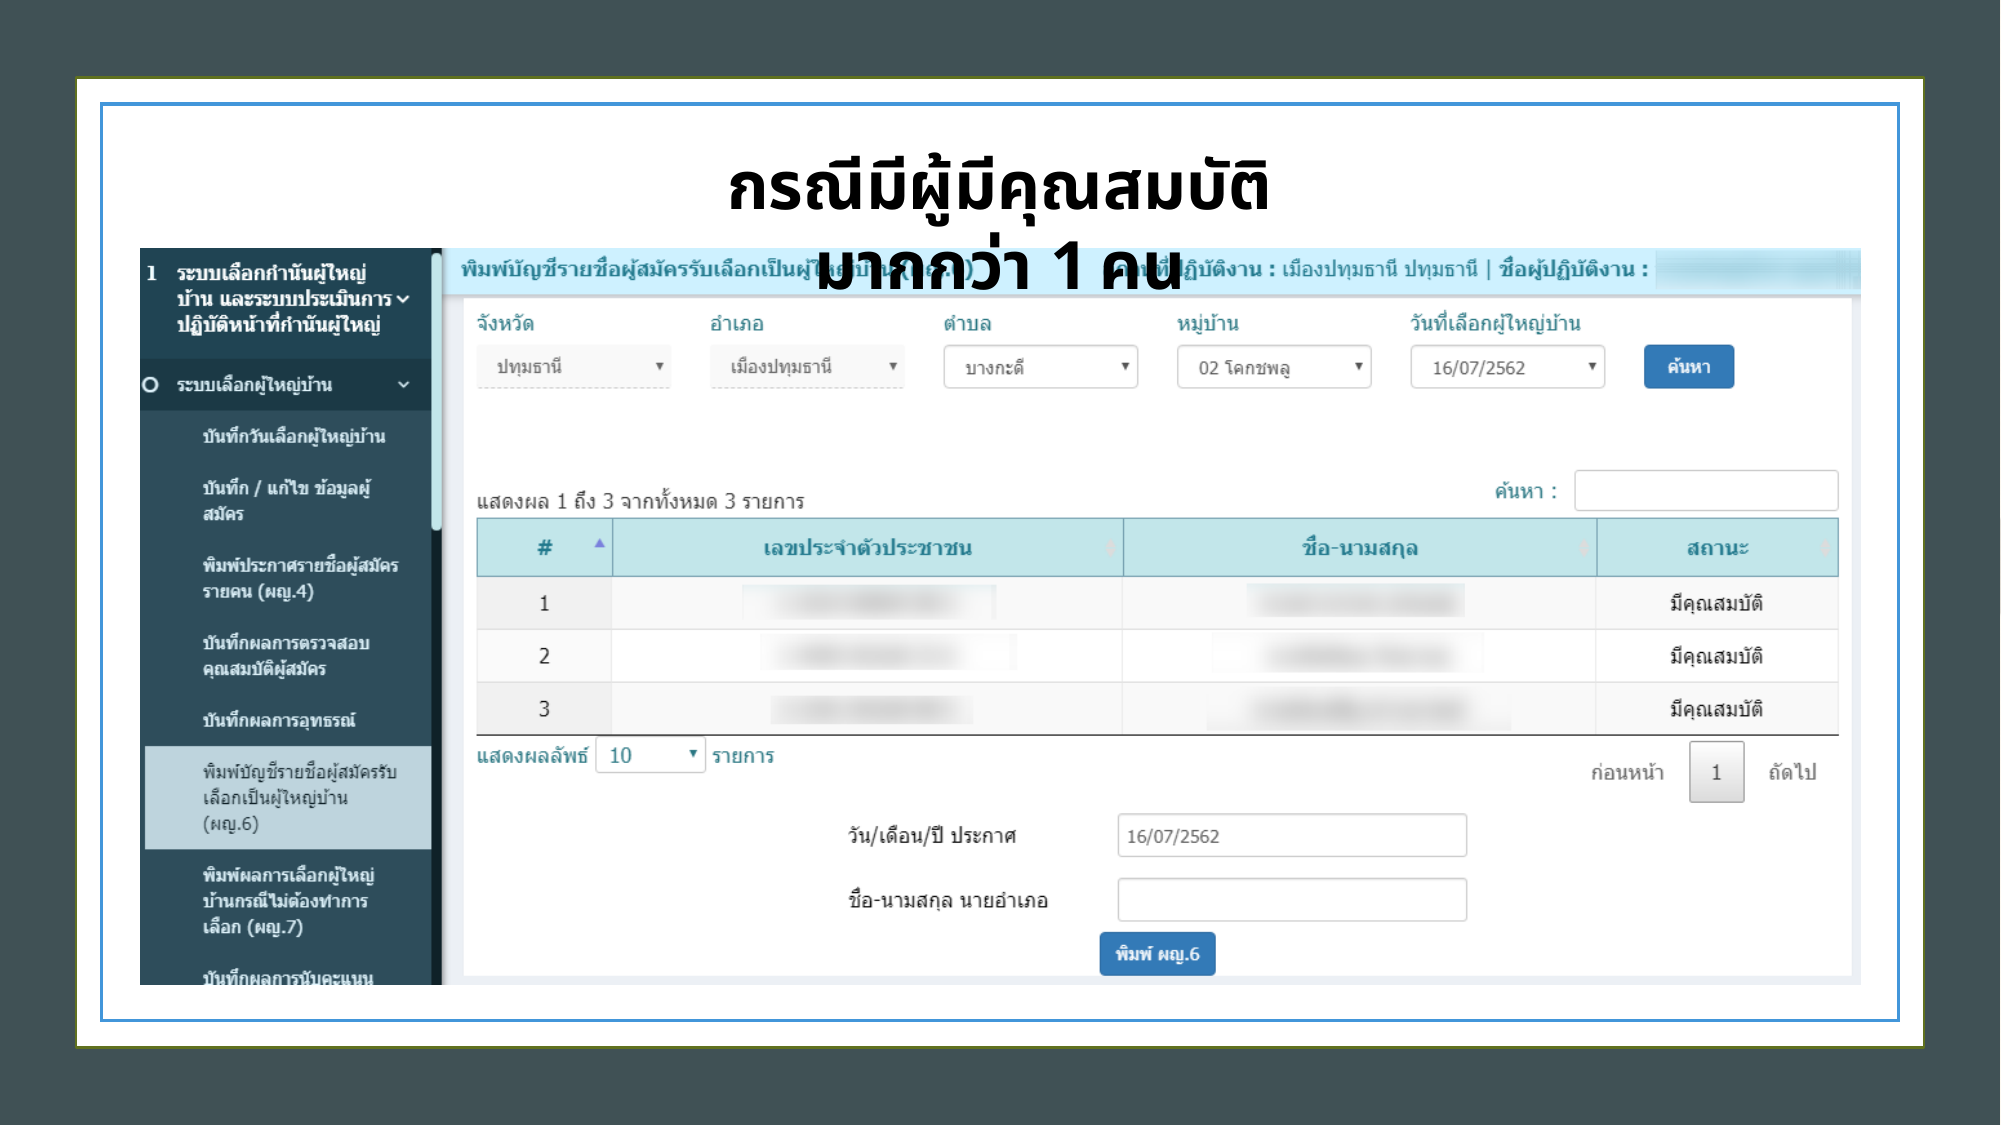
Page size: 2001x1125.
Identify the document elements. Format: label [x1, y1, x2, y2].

picture [139, 248, 1862, 985]
text_box [0, 0, 2000, 1125]
